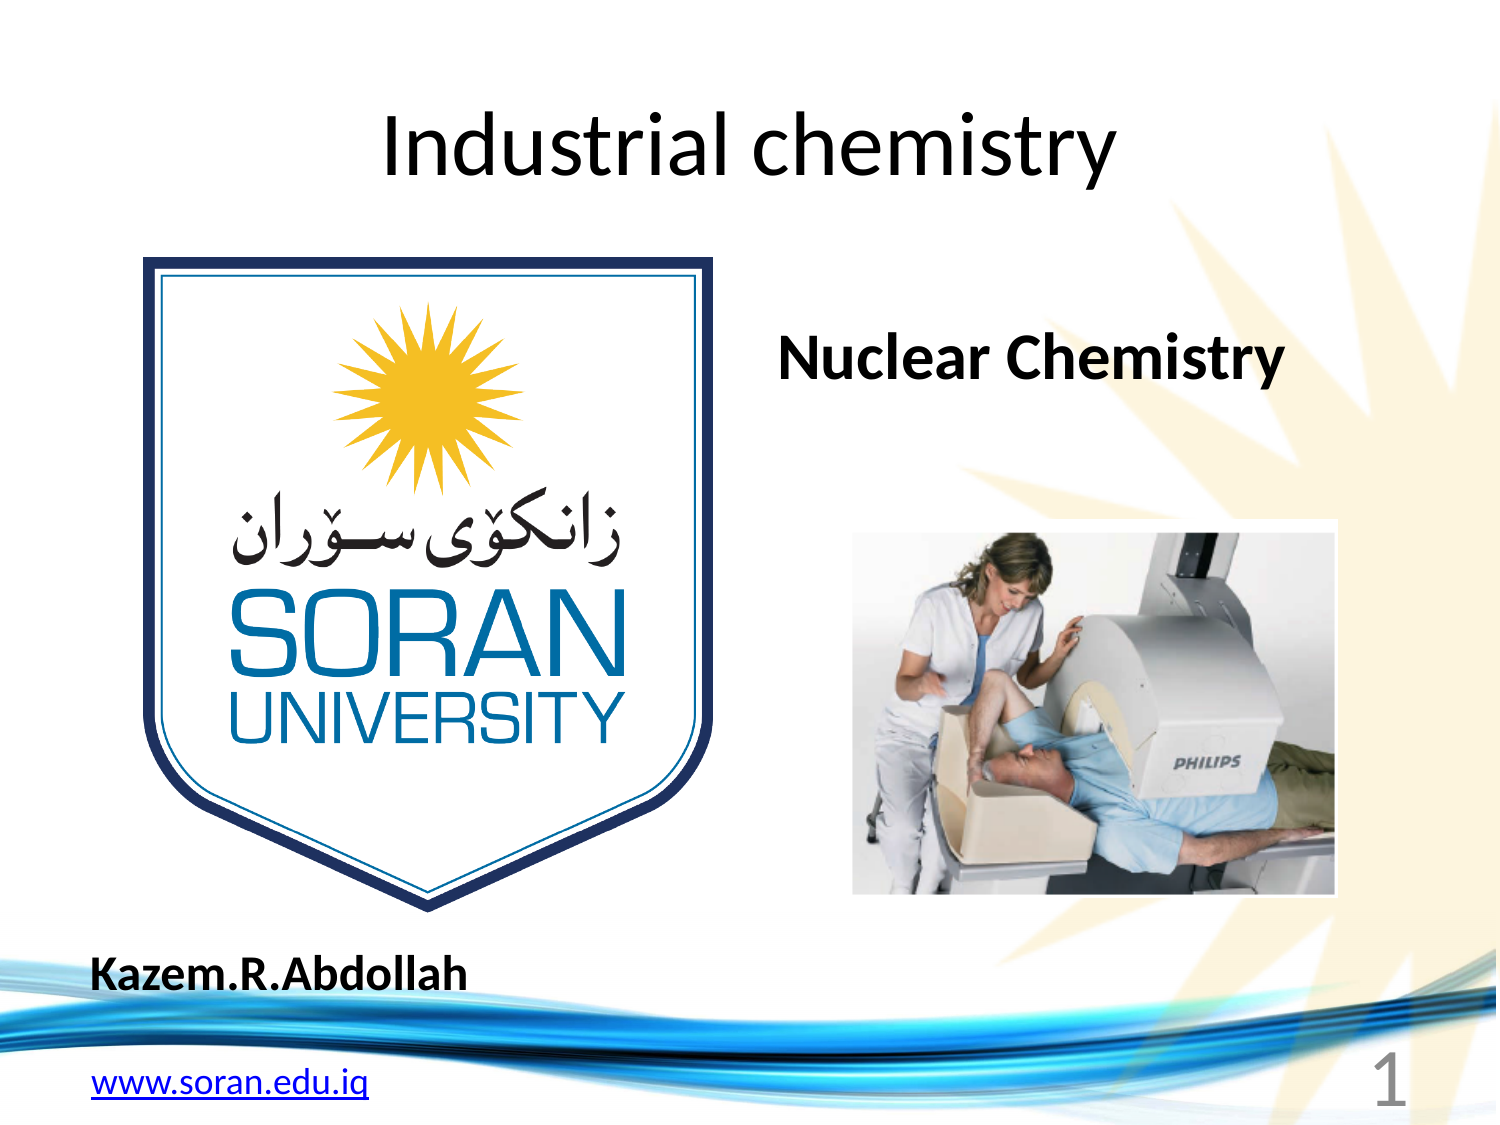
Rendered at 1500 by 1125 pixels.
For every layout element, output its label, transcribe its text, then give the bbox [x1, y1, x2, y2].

picture [0, 99, 1500, 1125]
list Nuclear Chemistry [761, 251, 1425, 400]
picture [143, 257, 713, 912]
title Industrial chemistry [75, 45, 1425, 233]
list Kazem.R.Abdollah [75, 912, 738, 1008]
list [848, 519, 1339, 899]
slide_number 1 [1074, 1042, 1425, 1103]
